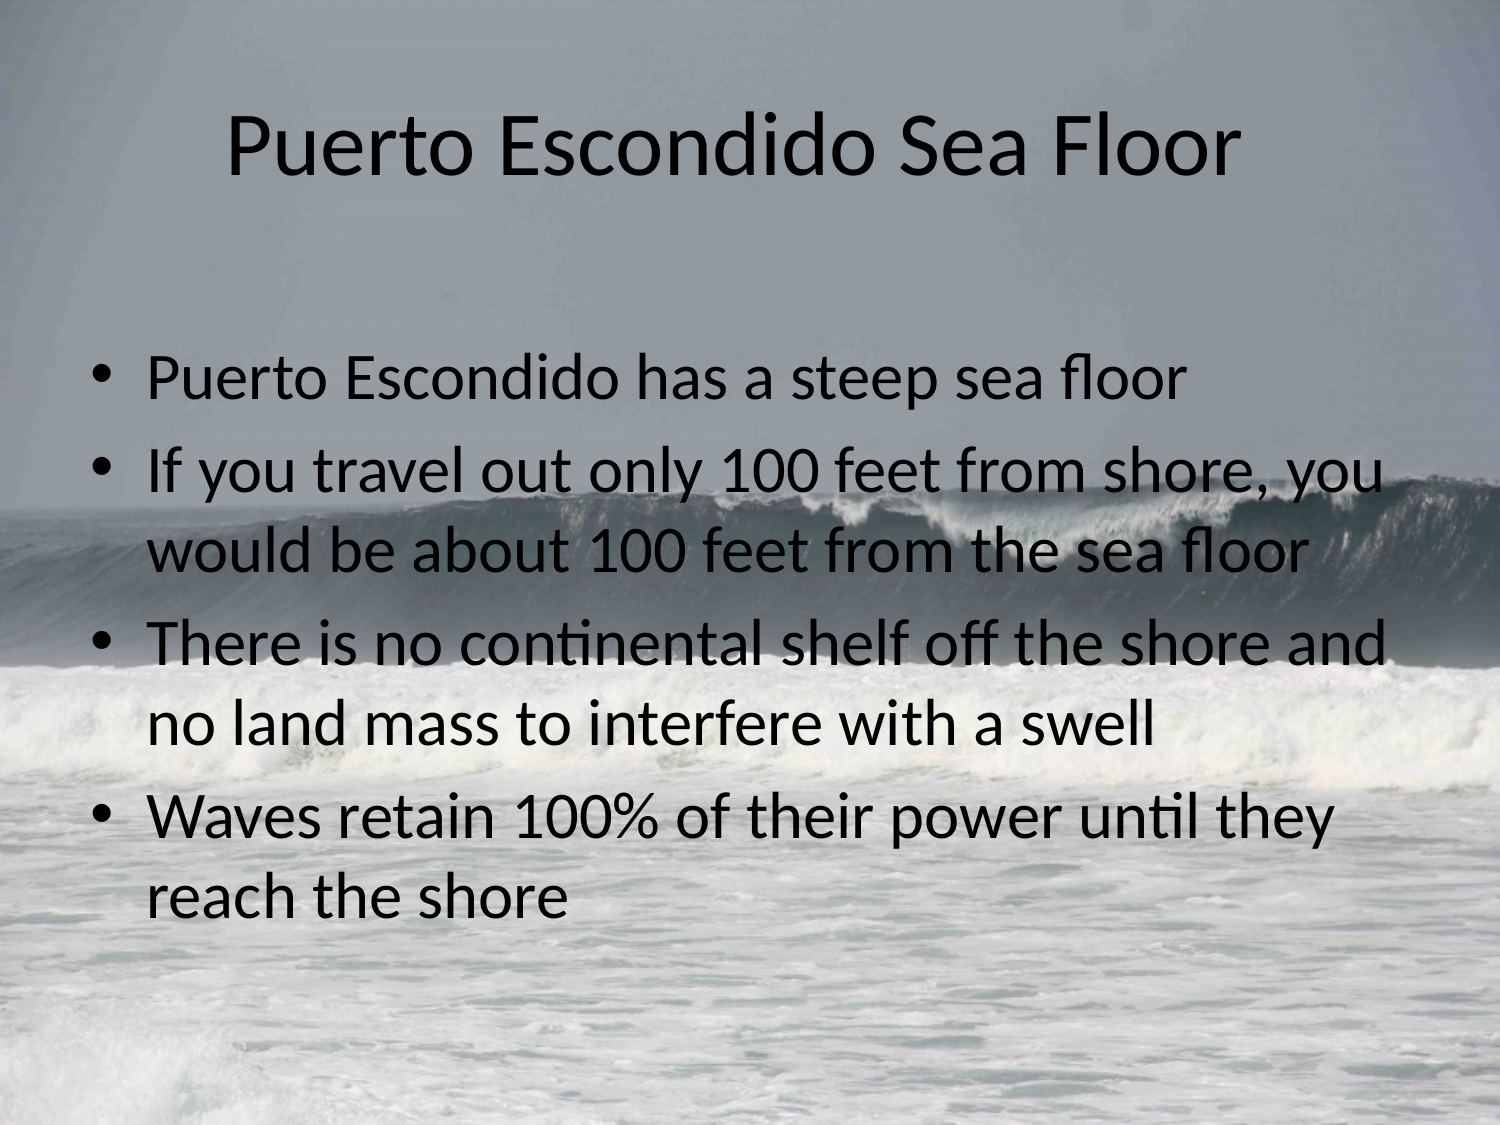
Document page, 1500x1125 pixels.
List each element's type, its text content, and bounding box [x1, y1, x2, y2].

list Puerto Escondido has a steep sea floor If you travel out only 100 feet from shore, you would be about 100 feet from the sea floor There is no continental shelf off the shore and no land mass to interfere with a swell Waves retain 100% of their power until they reach the shore [75, 324, 1463, 975]
title Puerto Escondido Sea Floor [75, 45, 1425, 233]
picture [0, 0, 1500, 1125]
